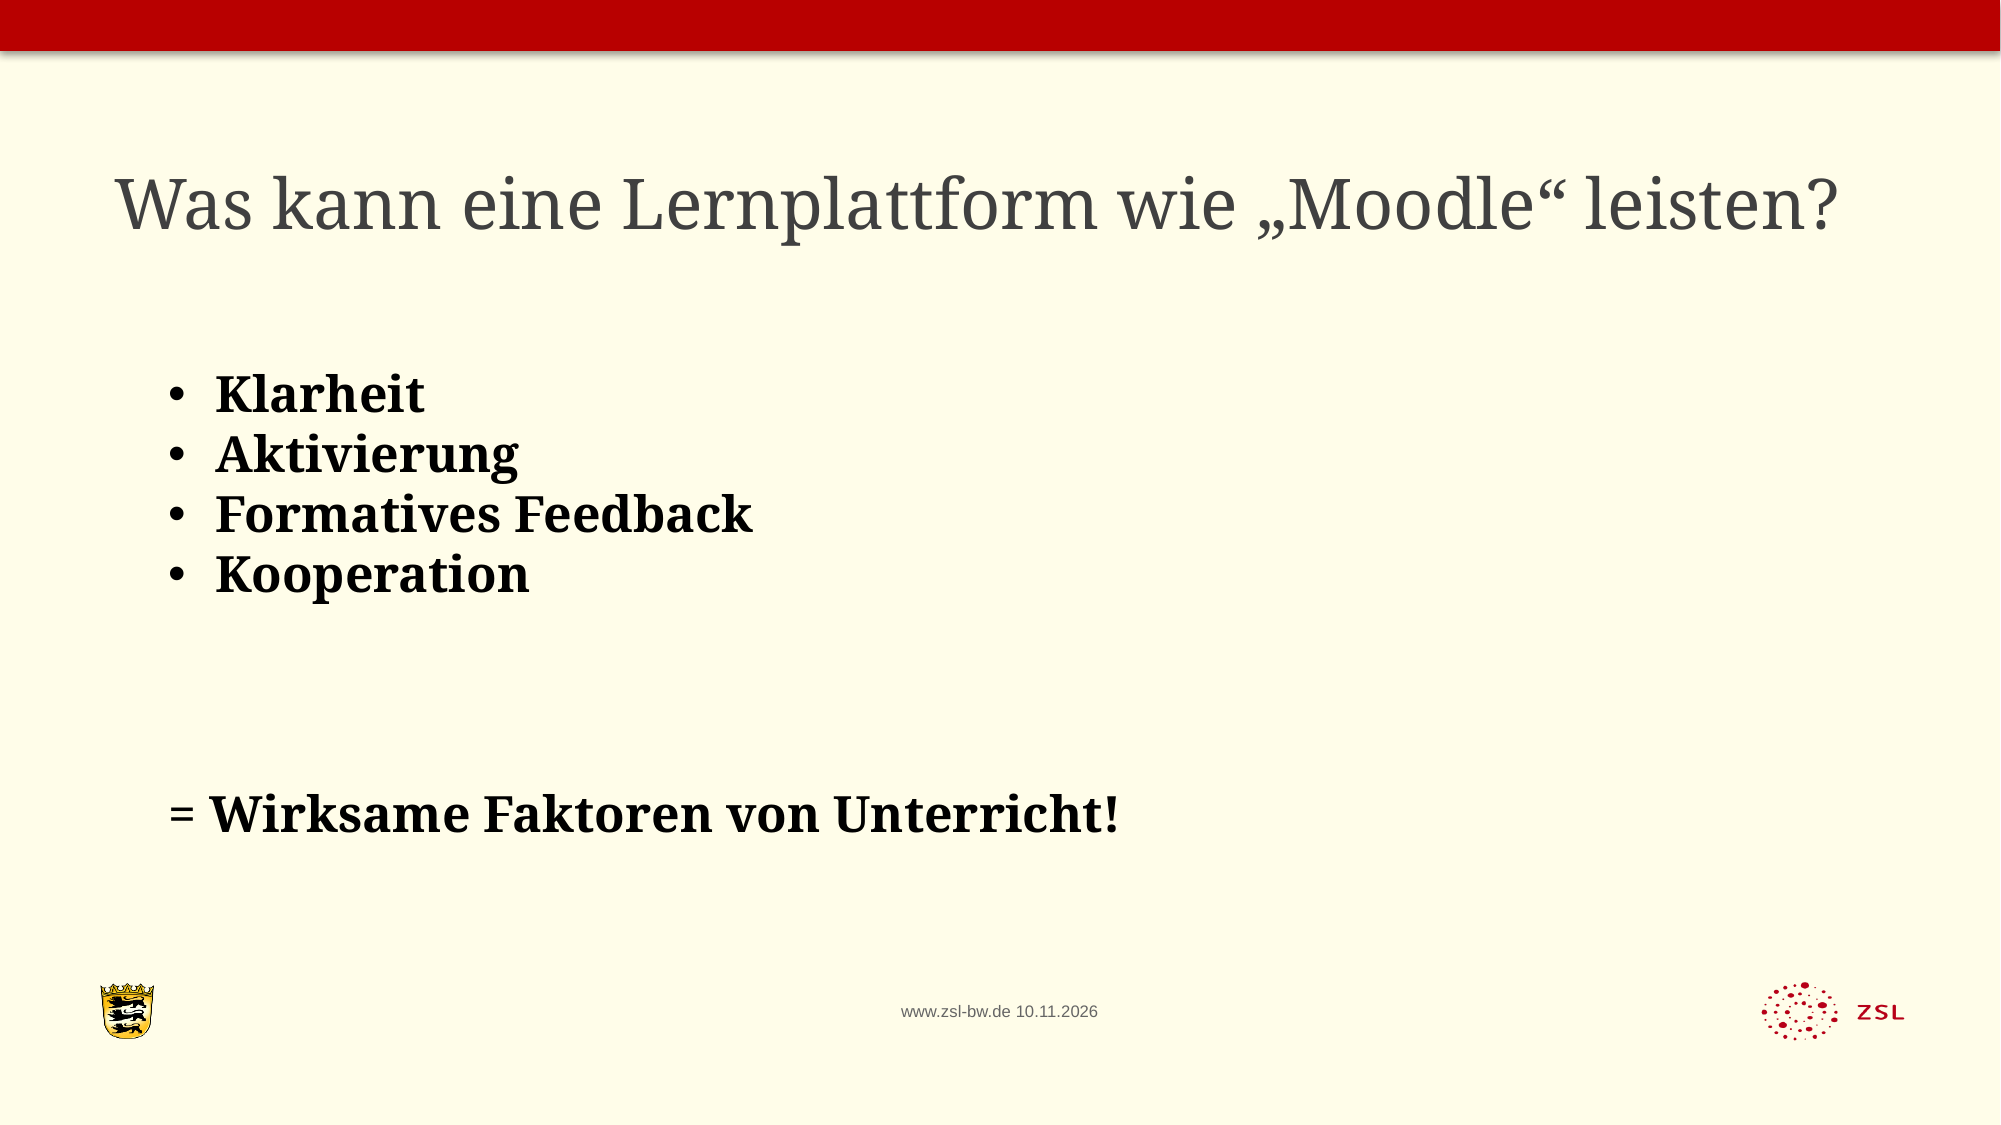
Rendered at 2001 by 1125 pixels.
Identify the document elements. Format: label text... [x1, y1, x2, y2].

picture [1760, 981, 1905, 1041]
text_box Klarheit Aktivierung Formatives Feedback Kooperation = Wirksame Faktoren von Unterricht! [153, 355, 1185, 851]
title Was kann eine Lernplattform wie „Moodle“ leisten? [99, 113, 1900, 289]
picture [98, 981, 156, 1041]
